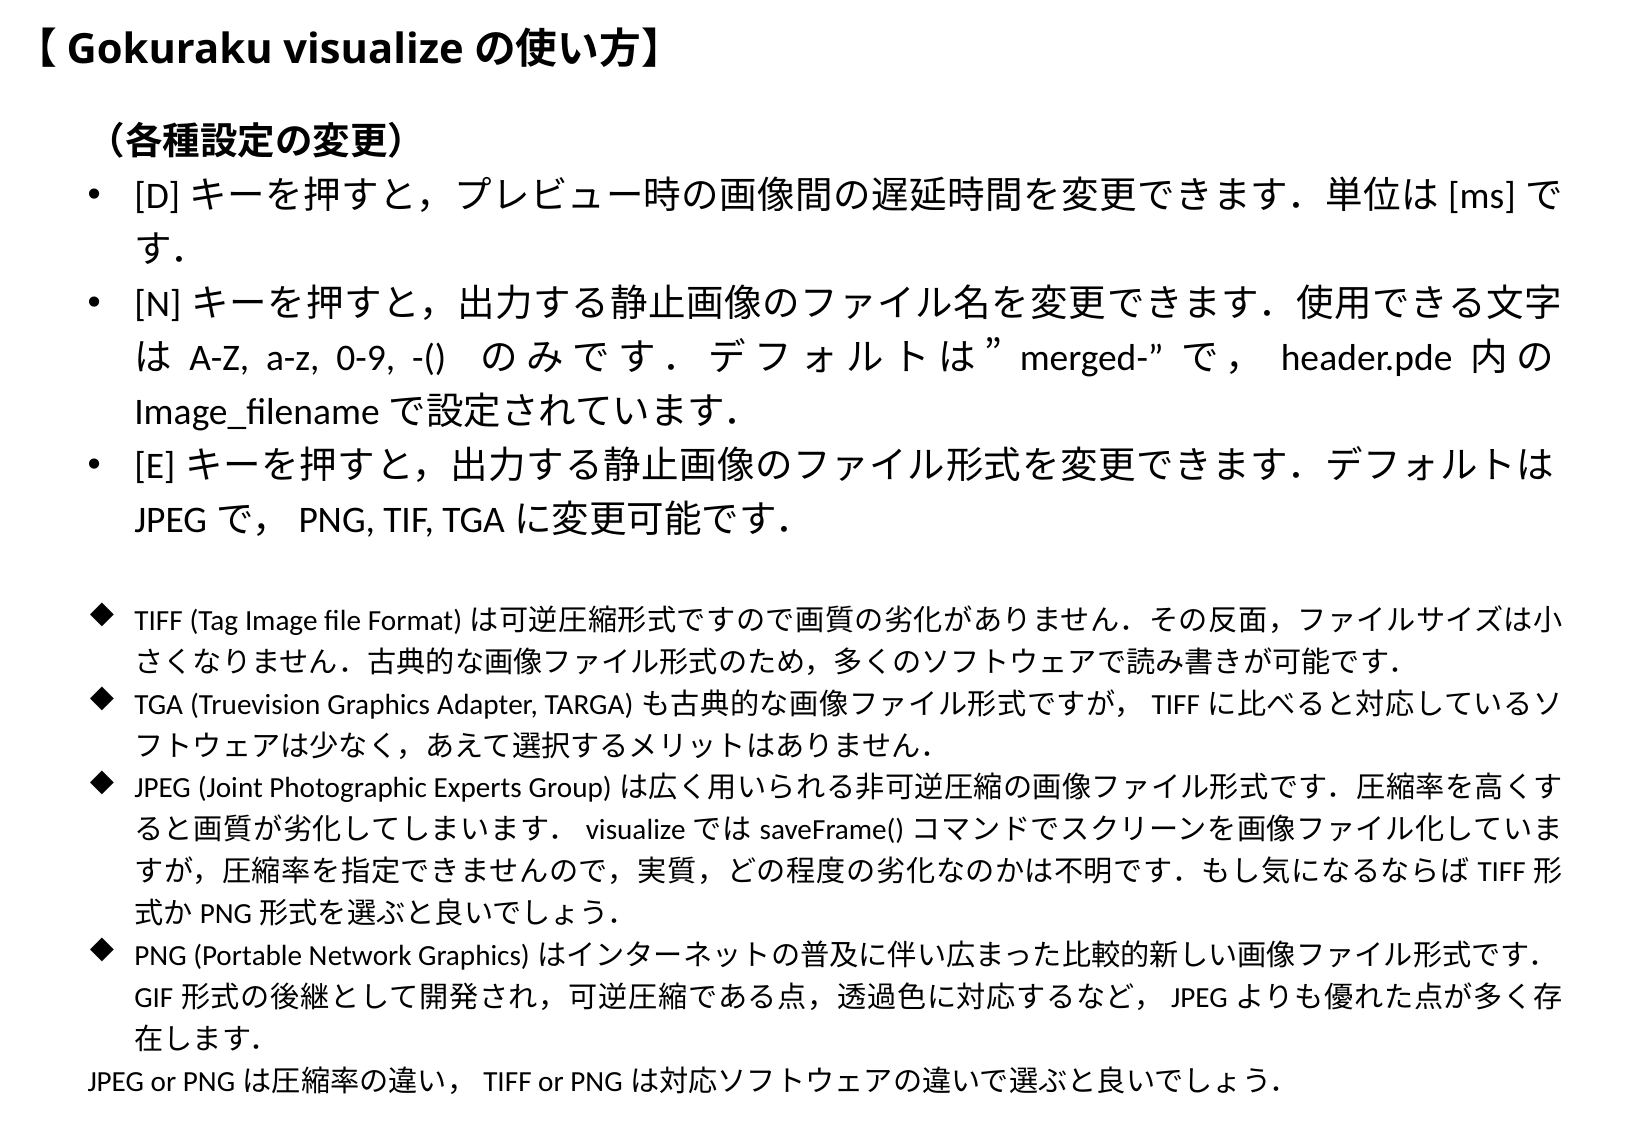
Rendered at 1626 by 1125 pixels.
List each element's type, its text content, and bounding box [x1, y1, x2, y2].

text_box （各種設定の変更） [D]キーを押すと，プレビュー時の画像間の遅延時間を変更できます．単位は[ms]です． [N]キーを押すと，出力する静止画像のファイル名を変更できます．使用できる文字はA-Z, a-z, 0-9, -() のみです．デフォルトは”merged-”で，header.pde内のImage_filenameで設定されています． [E]キーを押すと，出力する静止画像のファイル形式を変更できます．デフォルトはJPEGで，PNG, TIF, TGAに変更可能です． TIFF (Tag Image file Format)は可逆圧縮形式ですので画質の劣化がありません．その反面，ファイルサイズは小さくなりません．古典的な画像ファイル形式のため，多くのソフトウェアで読み書きが可能です． TGA (Truevision Graphics Adapter, TARGA)も古典的な画像ファイル形式ですが，TIFFに比べると対応しているソフトウェアは少なく，あえて選択するメリットはありません． JPEG (Joint Photographic Experts Group)は広く用いられる非可逆圧縮の画像ファイル形式です．圧縮率を高くすると画質が劣化してしまいます．visualizeではsaveFrame()コマンドでスクリーンを画像ファイル化していますが，圧縮率を指定できませんので，実質，どの程度の劣化なのかは不明です．もし気になるならばTIFF形式かPNG形式を選ぶと良いでしょう． PNG (Portable Network Graphics)はインターネットの普及に伴い広まった比較的新しい画像ファイル形式です．GIF形式の後継として開発され，可逆圧縮である点，透過色に対応するなど，JPEGよりも優れた点が多く存在します． JPEG or PNGは圧縮率の違い，TIFF or PNGは対応ソフトウェアの違いで選ぶと良いでしょう． [72, 100, 1578, 1105]
title 【Gokuraku visualizeの使い方】 [0, 0, 1625, 101]
